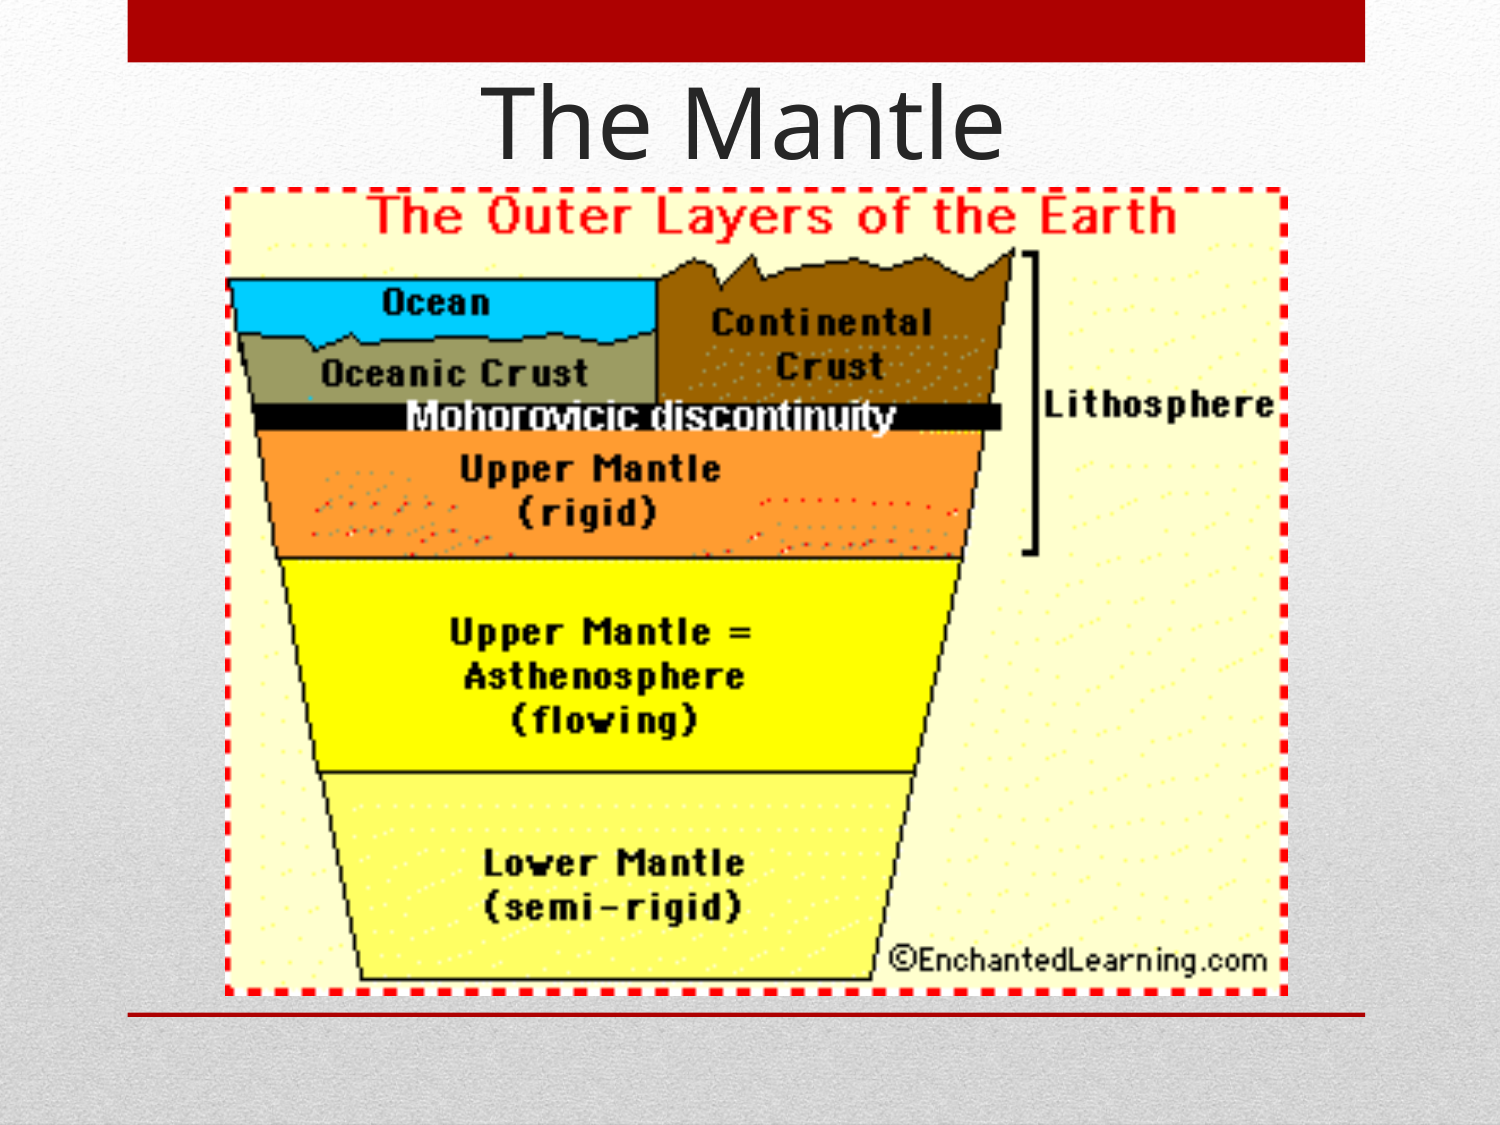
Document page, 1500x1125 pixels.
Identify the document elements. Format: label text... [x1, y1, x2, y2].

picture [224, 186, 1289, 997]
title The Mantle [174, 0, 1313, 188]
